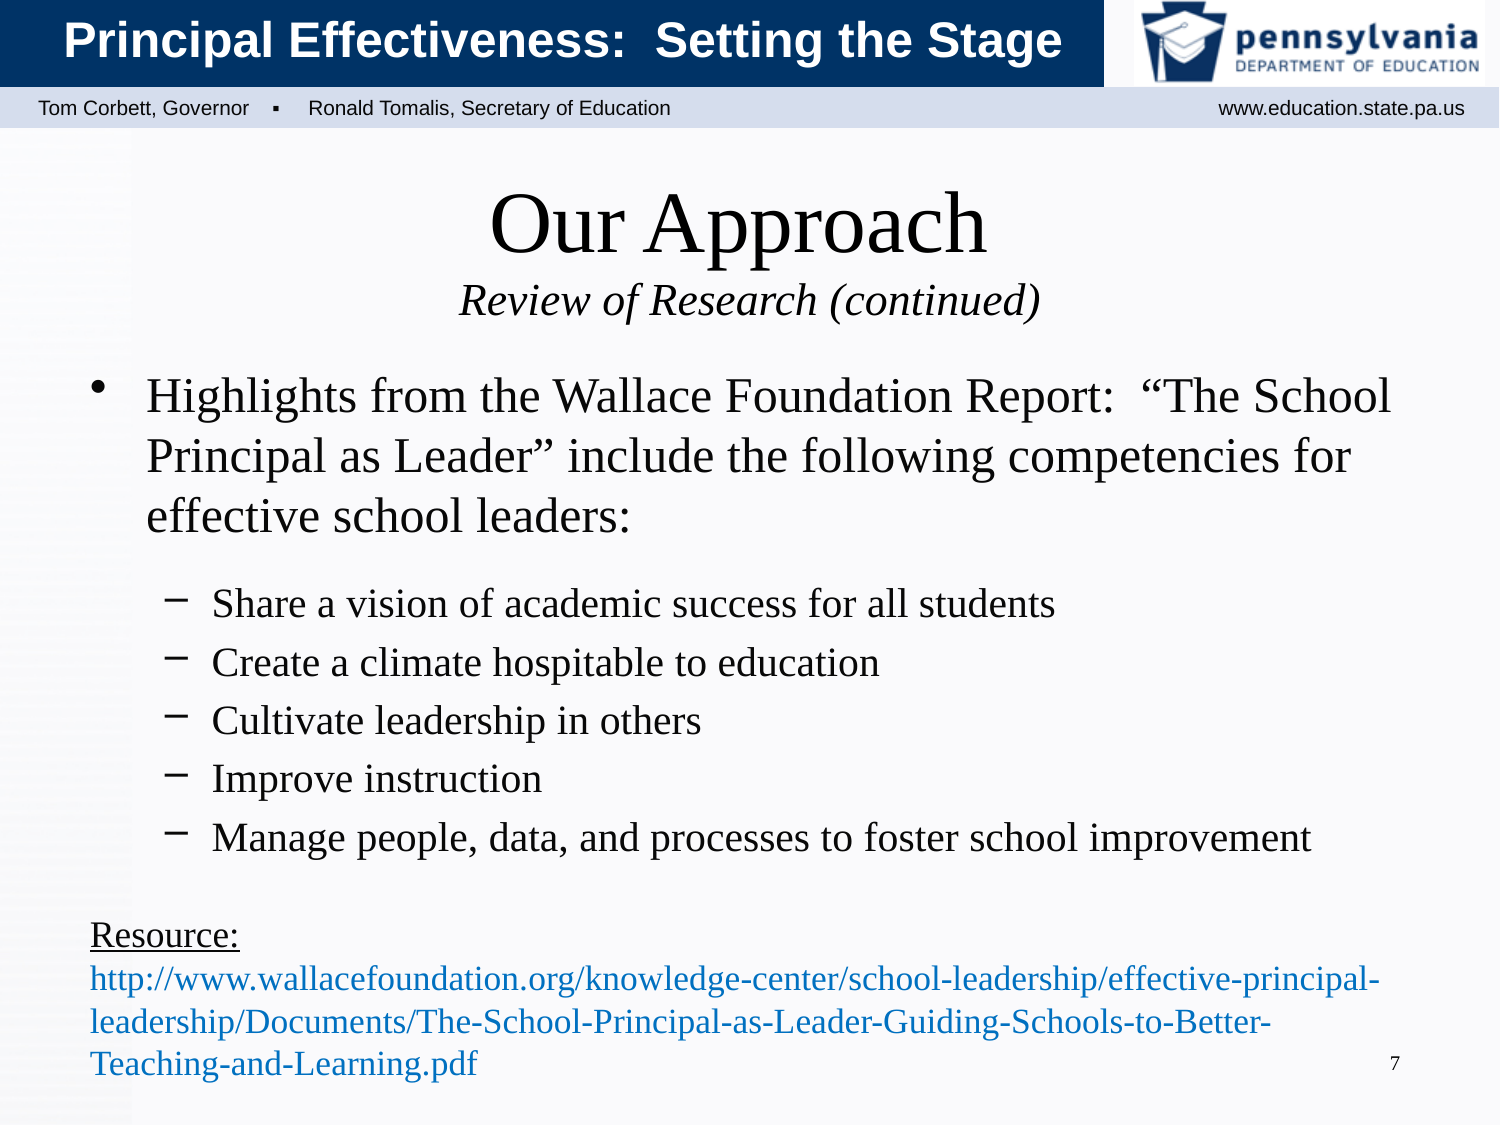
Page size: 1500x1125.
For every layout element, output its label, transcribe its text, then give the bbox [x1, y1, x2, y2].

picture [0, 0, 1500, 1125]
list Highlights from the Wallace Foundation Report: “The School Principal as Leader” include the following competencies for effective school leaders: Share a vision of academic success for all students Create a climate hospitable to education Cultivate leadership in others Improve instruction Manage people, data, and processes to foster school improvement Resource: http://www.wallacefoundation.org/knowledge-center/school-leadership/effective-principal-leadership/Documents/The-School-Principal-as-Leader-Guiding-Schools-to-Better-Teaching-and-Learning.pdf [75, 355, 1425, 1098]
title Our Approach Review of Research (continued) [75, 157, 1425, 355]
text_box 7 [1374, 1042, 1425, 1103]
